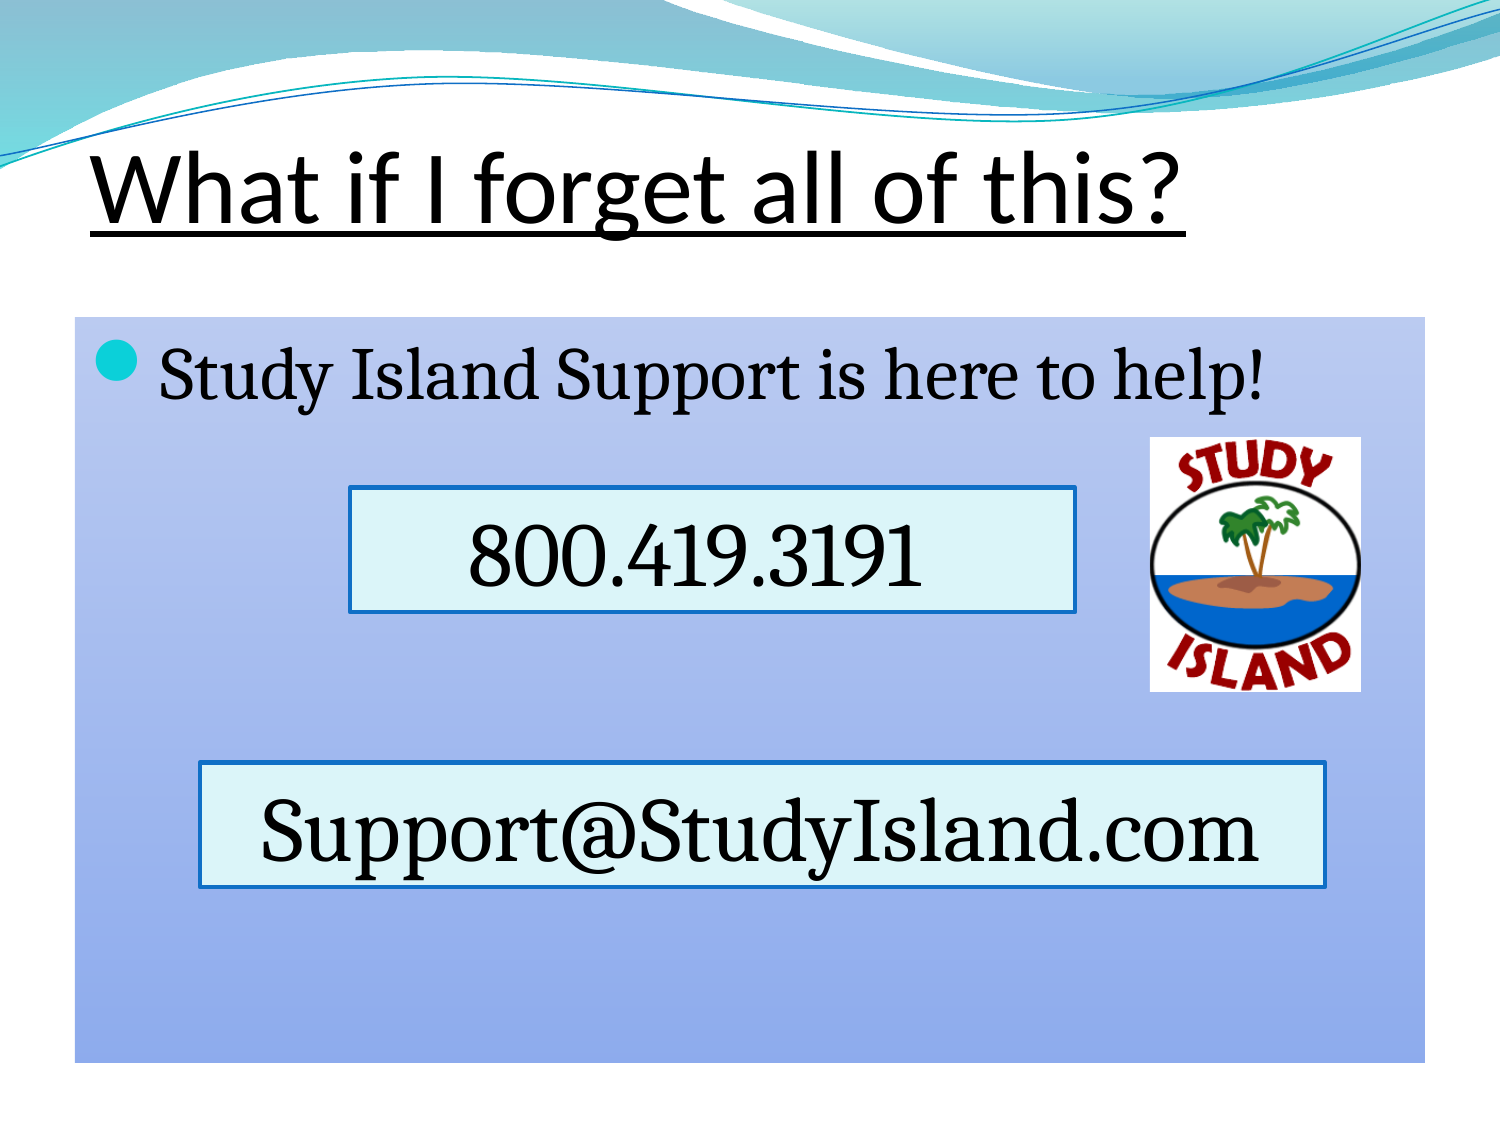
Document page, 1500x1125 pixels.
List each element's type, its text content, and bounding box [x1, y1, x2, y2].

picture [1149, 437, 1362, 693]
text_box Support@StudyIsland.com [198, 760, 1327, 889]
text_box Study Island Support is here to help! [74, 317, 1425, 1063]
text_box 800.419.3191 [348, 485, 1077, 614]
text_box What if I forget all of this? [74, 112, 1425, 300]
